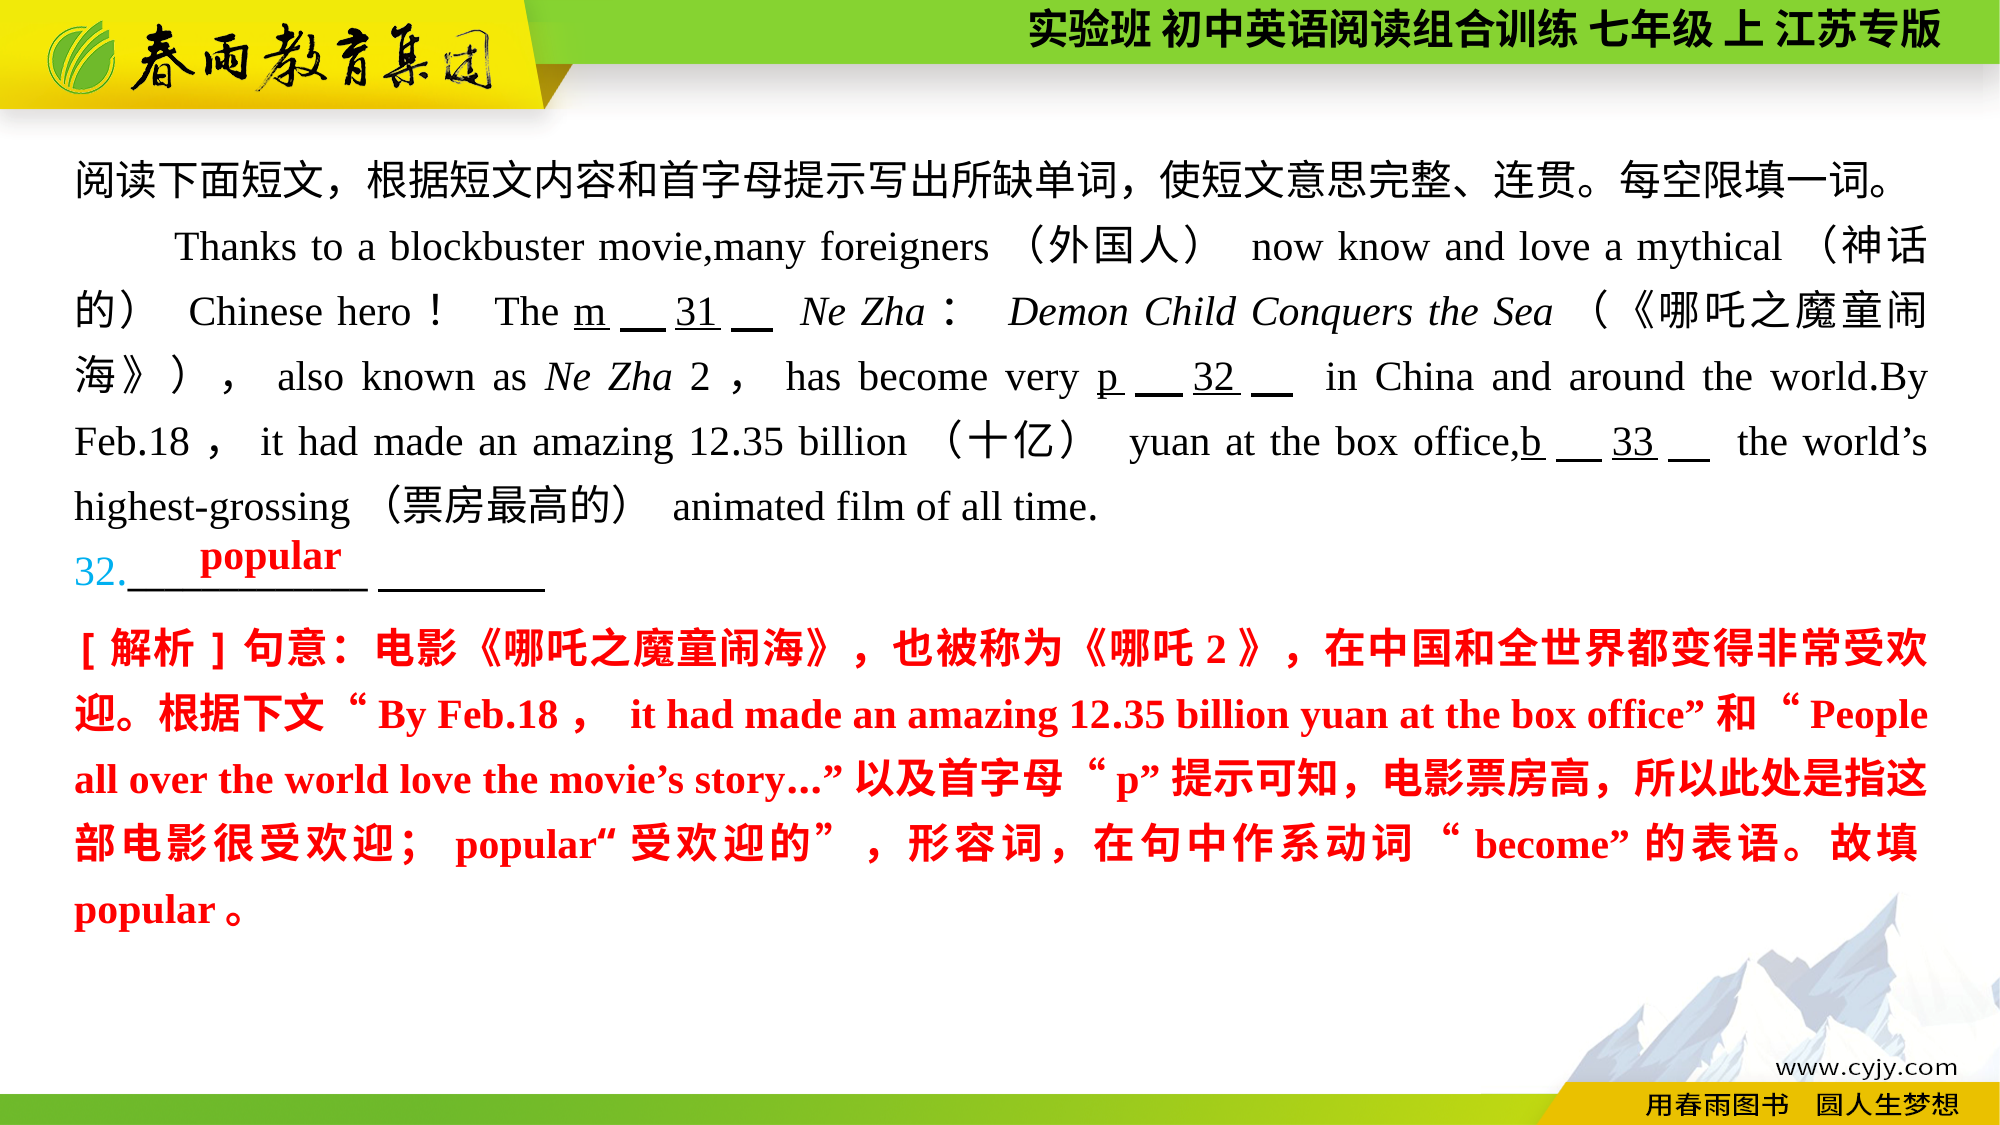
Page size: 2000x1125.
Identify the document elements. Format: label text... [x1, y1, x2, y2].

picture [0, 0, 2000, 1125]
list 阅读下面短文，根据短文内容和首字母提示写出所缺单词，使短文意思完整、连贯。每空限填一词。 Thanks to a blockbuster movie,many foreigners（外国人） now know and love a mythical（神话的） Chinese hero！ The m 31 Ne Zha： Demon Child Conquers the Sea（《哪吒之魔童闹海》），also known as Ne Zha 2，has become very p 32 in China and around the world.By Feb.18，it had made an amazing 12.35 billion（十亿） yuan at the box office,b 33 the world’s highest-grossing（票房最高的） animated film of all time. 32._____________ [59, 131, 1944, 598]
text_box popular [185, 520, 357, 586]
text_box [解析]句意：电影《哪吒之魔童闹海》，也被称为《哪吒2》，在中国和全世界都变得非常受欢迎。根据下文“By Feb.18， it had made an amazing 12.35 billion yuan at the box office”和“People all over the world love the movie’s story...”以及首字母“p”提示可知，电影票房高，所以此处是指这部电影很受欢迎；popular“受欢迎的”，形容词，在句中作系动词“become”的表语。故填popular。 [59, 598, 1944, 940]
